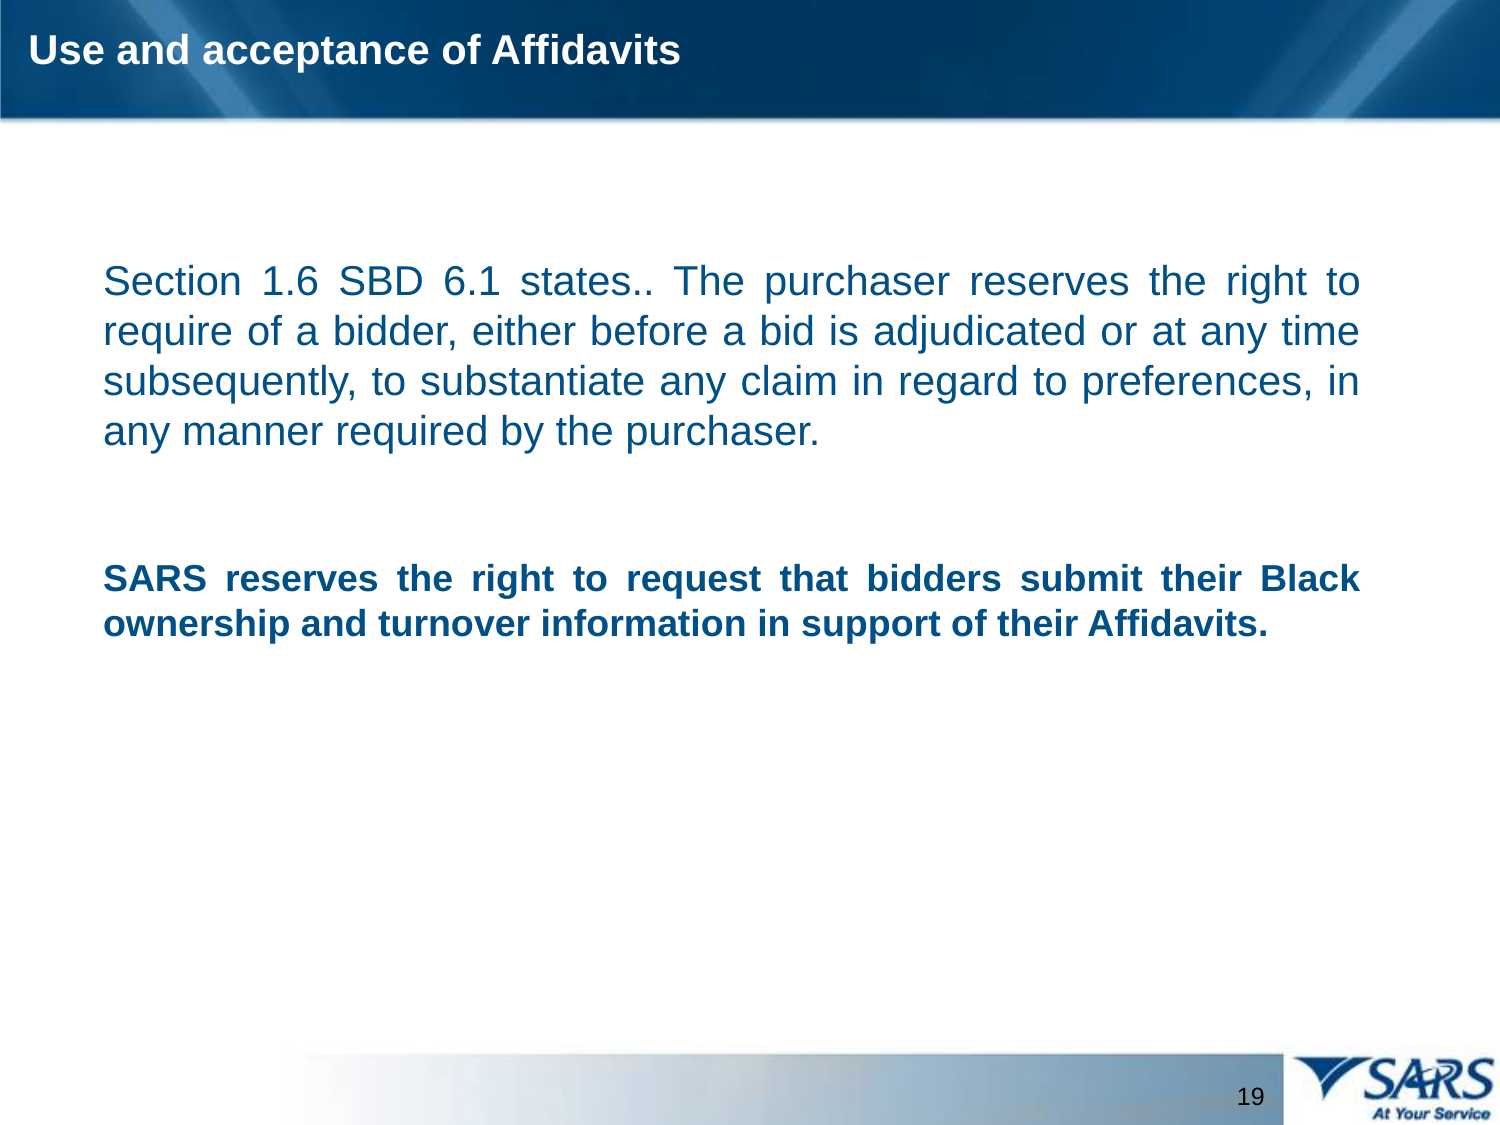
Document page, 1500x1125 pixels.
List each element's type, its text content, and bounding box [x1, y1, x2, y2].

picture [0, 0, 1500, 1125]
text_box 19 [1222, 1073, 1293, 1122]
text_box Section 1.6 SBD 6.1 states.. The purchaser reserves the right to require of a bidder, either before a bid is adjudicated or at any time subsequently, to substantiate any claim in regard to preferences, in any manner required by the purchaser. SARS reserves the right to request that bidders submit their Black ownership and turnover information in support of their Affidavits. [88, 196, 1376, 967]
title Use and acceptance of Affidavits [28, 38, 1481, 176]
